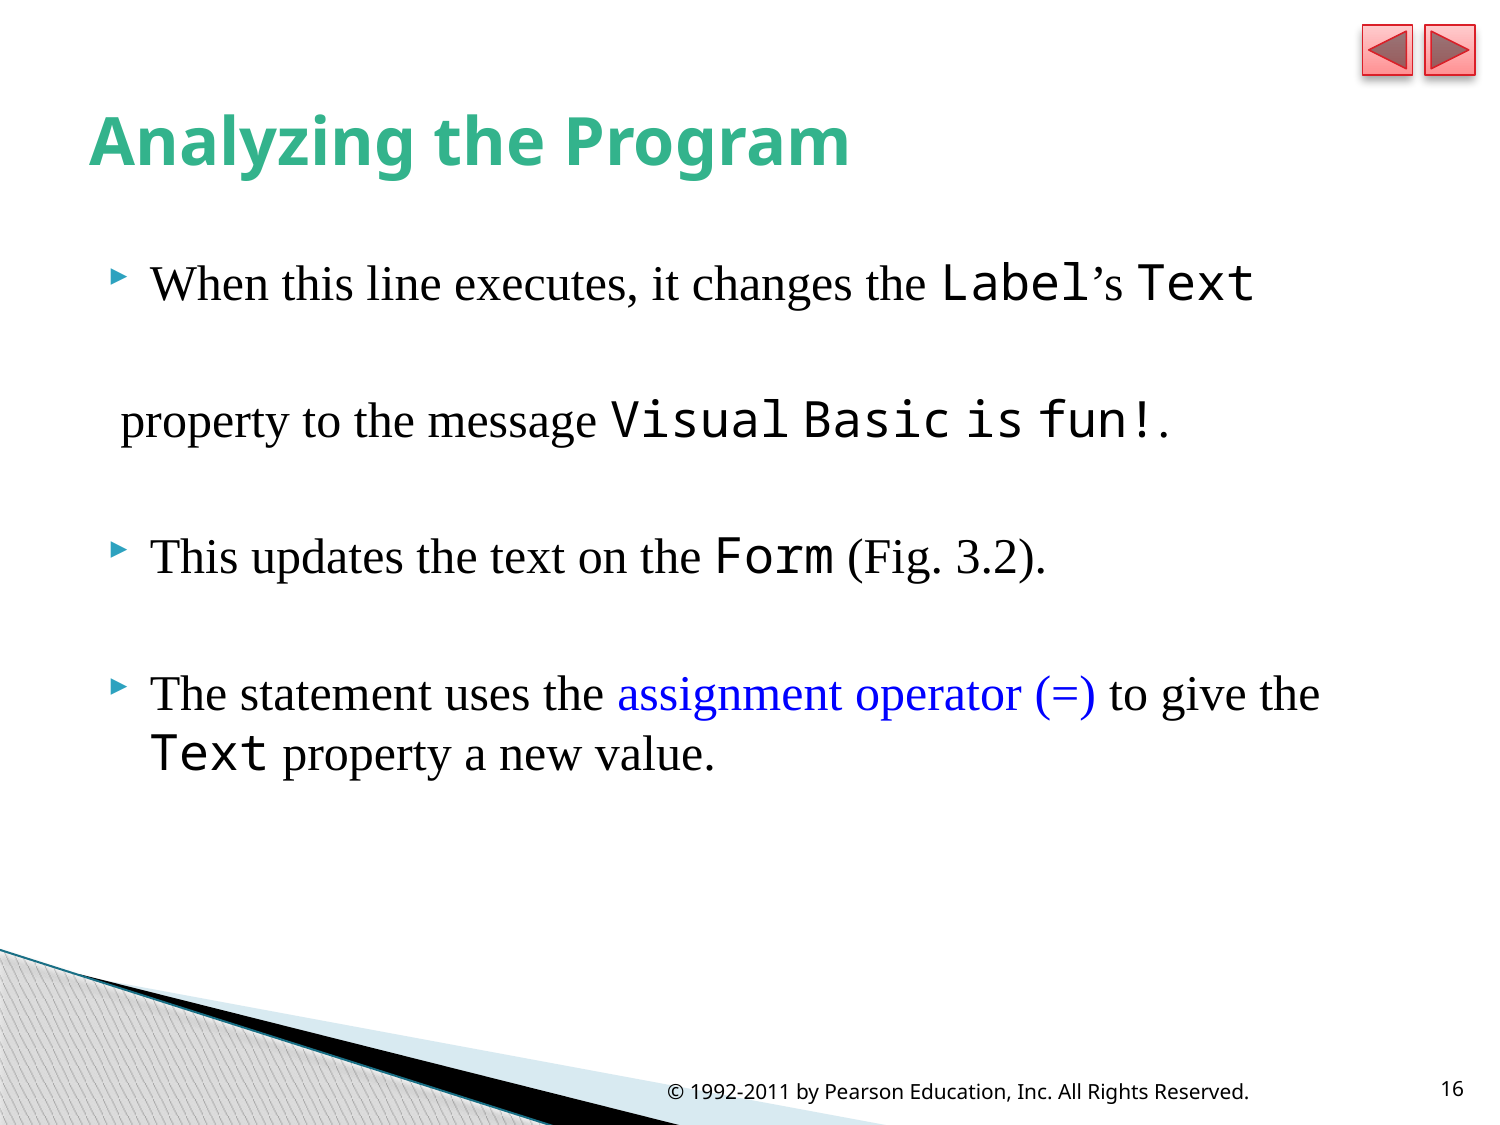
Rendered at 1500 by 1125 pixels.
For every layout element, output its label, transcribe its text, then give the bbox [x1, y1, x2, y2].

footer © 1992-2011 by Pearson Education, Inc. All Rights Reserved. [612, 1051, 1305, 1112]
list When this line executes, it changes the Label’s Text property to the message Visual Basic is fun!. This updates the text on the Form (Fig. 3.2). The statement uses the assignment operator (=) to give the Text property a new value. [74, 242, 1426, 986]
title Analyzing the Program [75, 45, 1425, 233]
slide_number 16 [1418, 1051, 1479, 1112]
